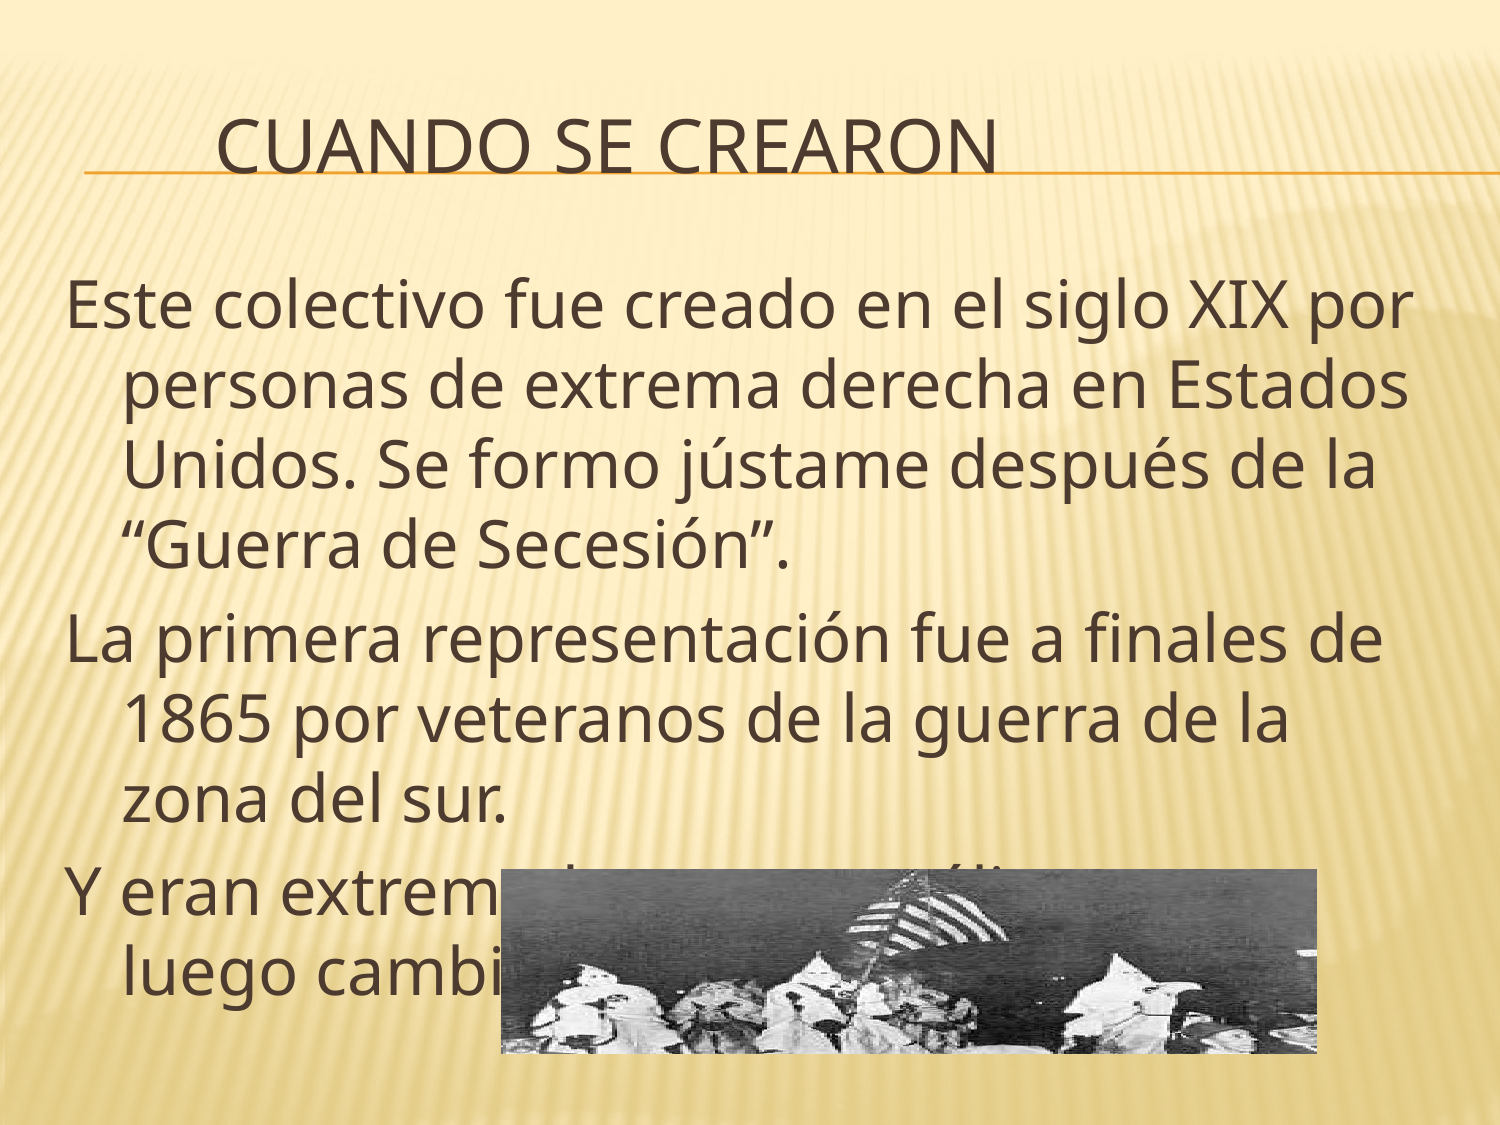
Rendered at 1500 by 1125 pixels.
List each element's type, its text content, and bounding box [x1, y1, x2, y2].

list Este colectivo fue creado en el siglo XIX por personas de extrema derecha en Estados Unidos. Se formo jústame después de la “Guerra de Secesión”. La primera representación fue a finales de 1865 por veteranos de la guerra de la zona del sur. Y eran extremadamente católicos pero luego cambio. [50, 254, 1475, 998]
picture [501, 869, 1318, 1055]
title Cuando se crearon [50, 75, 1475, 213]
